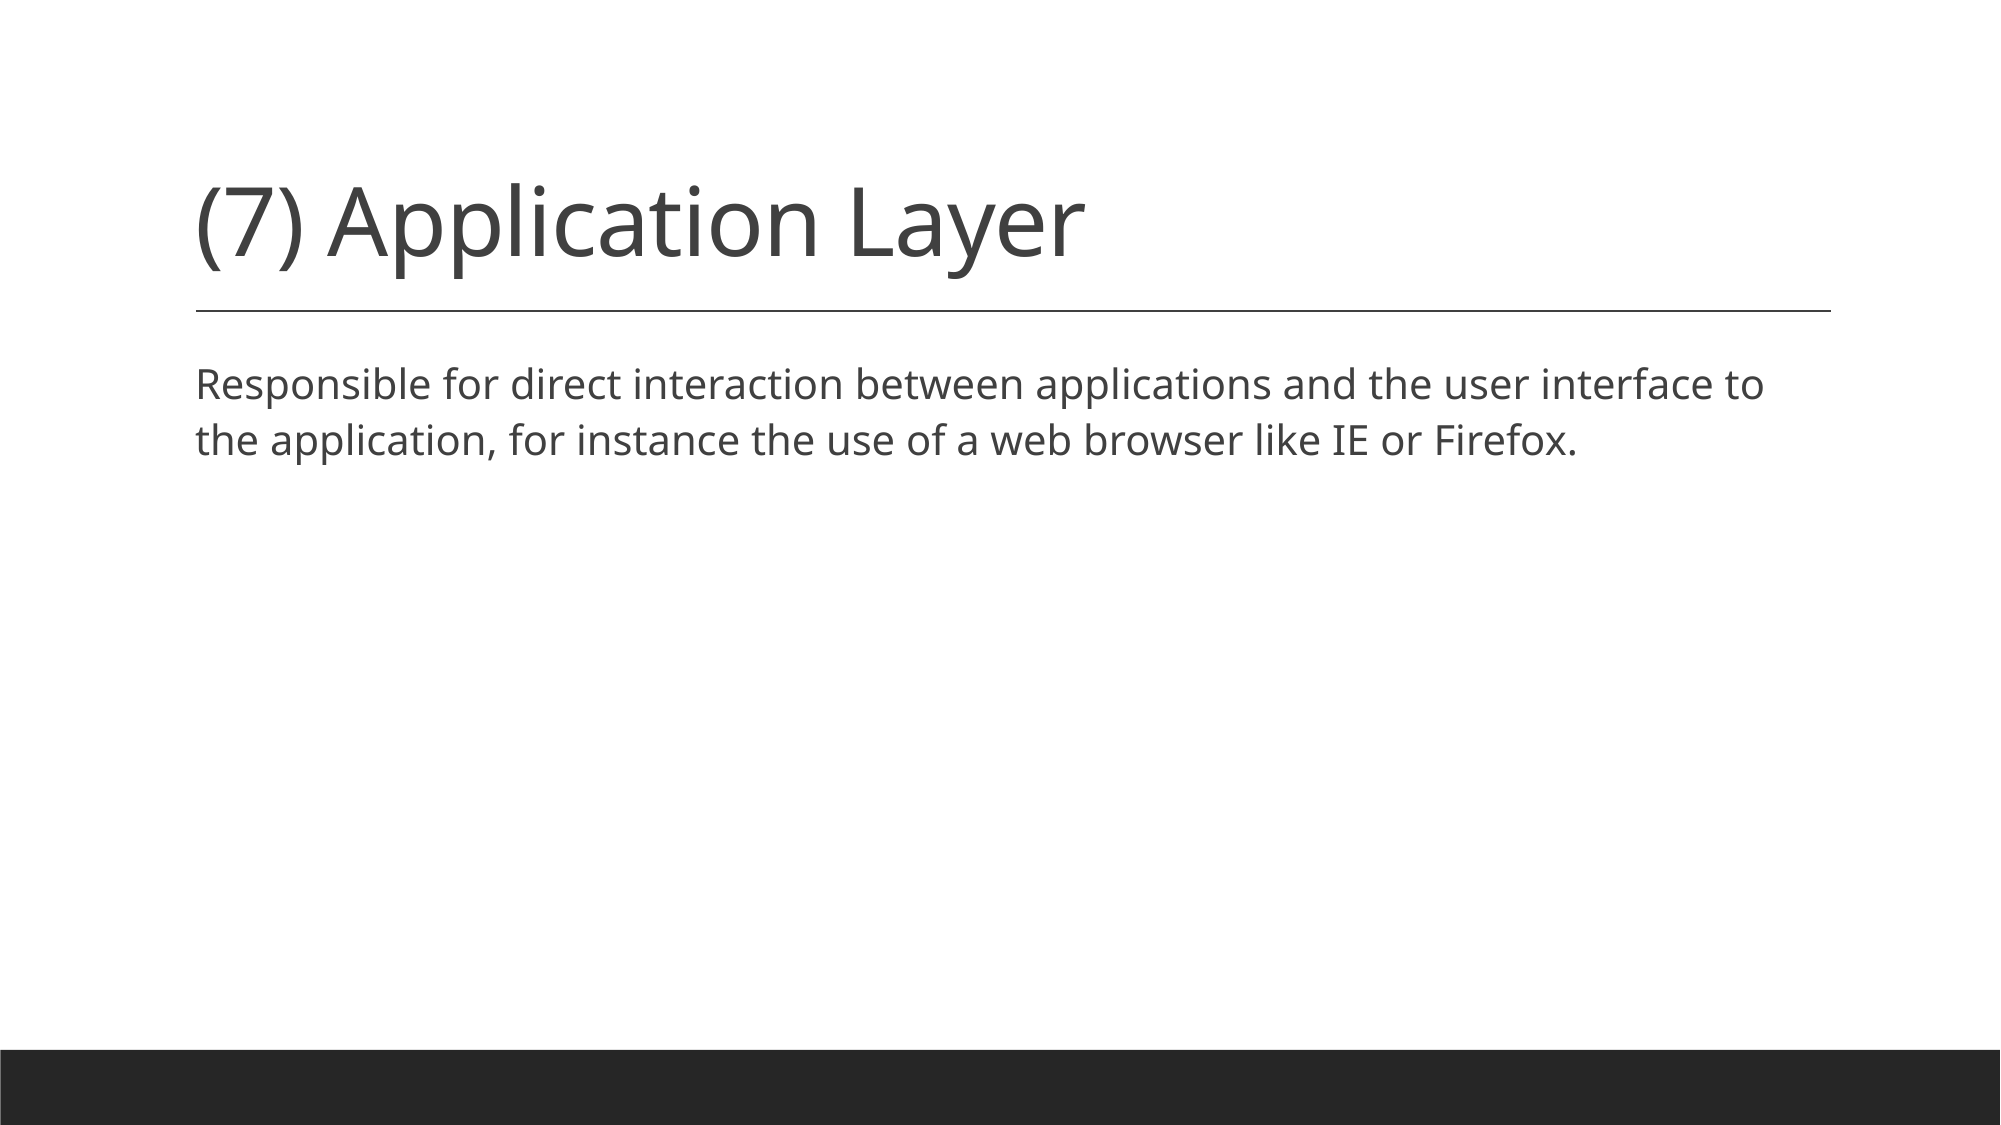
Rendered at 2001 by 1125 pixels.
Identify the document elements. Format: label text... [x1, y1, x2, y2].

list Responsible for direct interaction between applications and the user interface to the application, for instance the use of a web browser like IE or Firefox. [180, 345, 1830, 963]
title (7) Application Layer [180, 47, 1830, 285]
